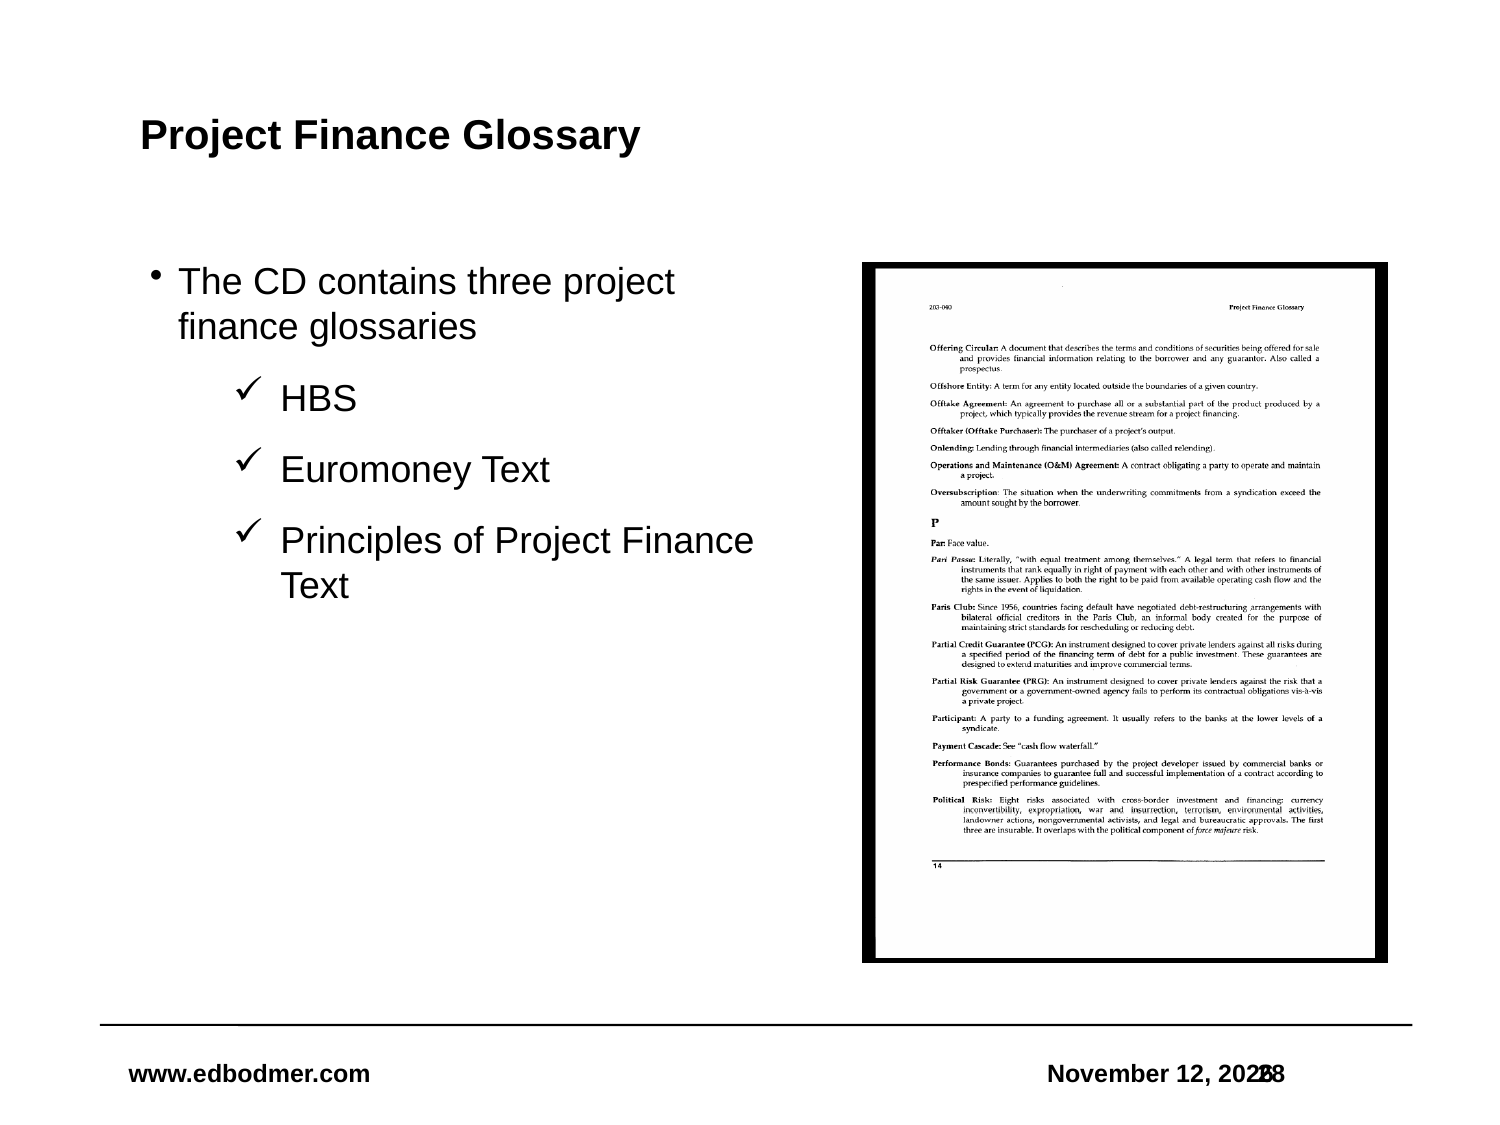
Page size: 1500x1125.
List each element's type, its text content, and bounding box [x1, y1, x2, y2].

title Project Finance Glossary [124, 99, 1288, 226]
list The CD contains three project finance glossaries HBS Euromoney Text Principles of Project Finance Text [124, 249, 801, 1001]
picture [862, 262, 1388, 963]
